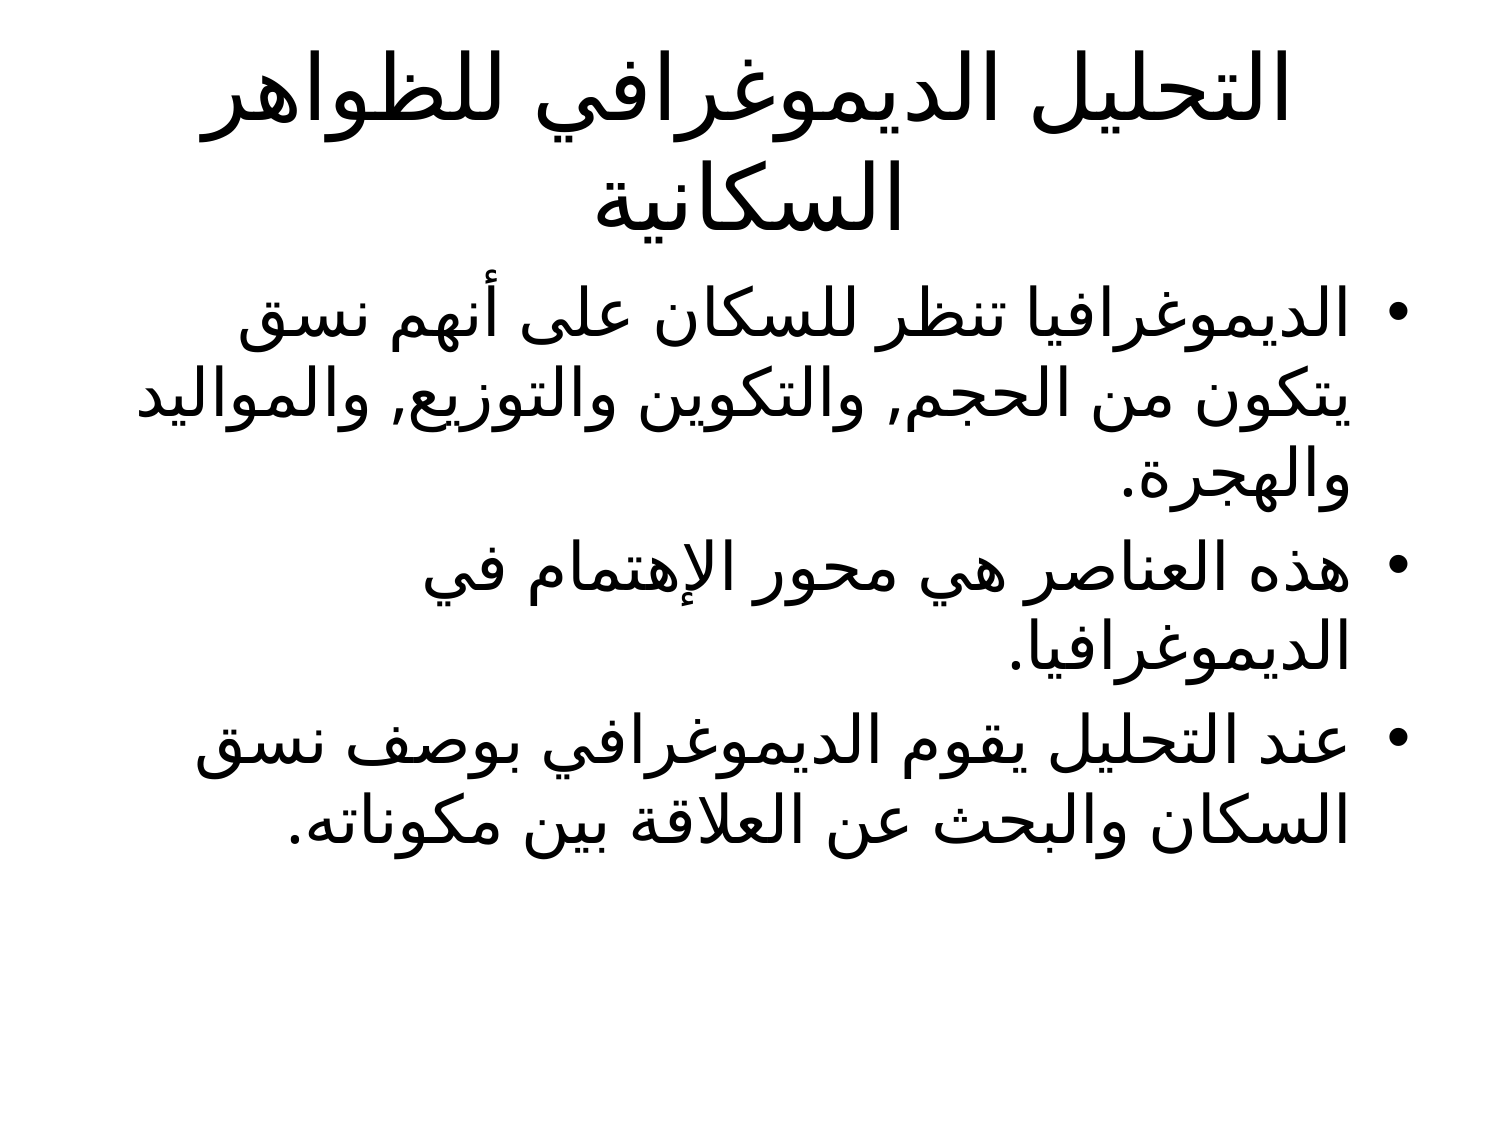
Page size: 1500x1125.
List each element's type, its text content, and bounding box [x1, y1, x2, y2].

title التحليل الديموغرافي للظواهر السكانية [75, 45, 1425, 233]
list الديموغرافيا تنظر للسكان على أنهم نسق يتكون من الحجم, والتكوين والتوزيع, والمواليد والهجرة. هذه العناصر هي محور الإهتمام في الديموغرافيا. عند التحليل يقوم الديموغرافي بوصف نسق السكان والبحث عن العلاقة بين مكوناته. [75, 262, 1425, 1005]
